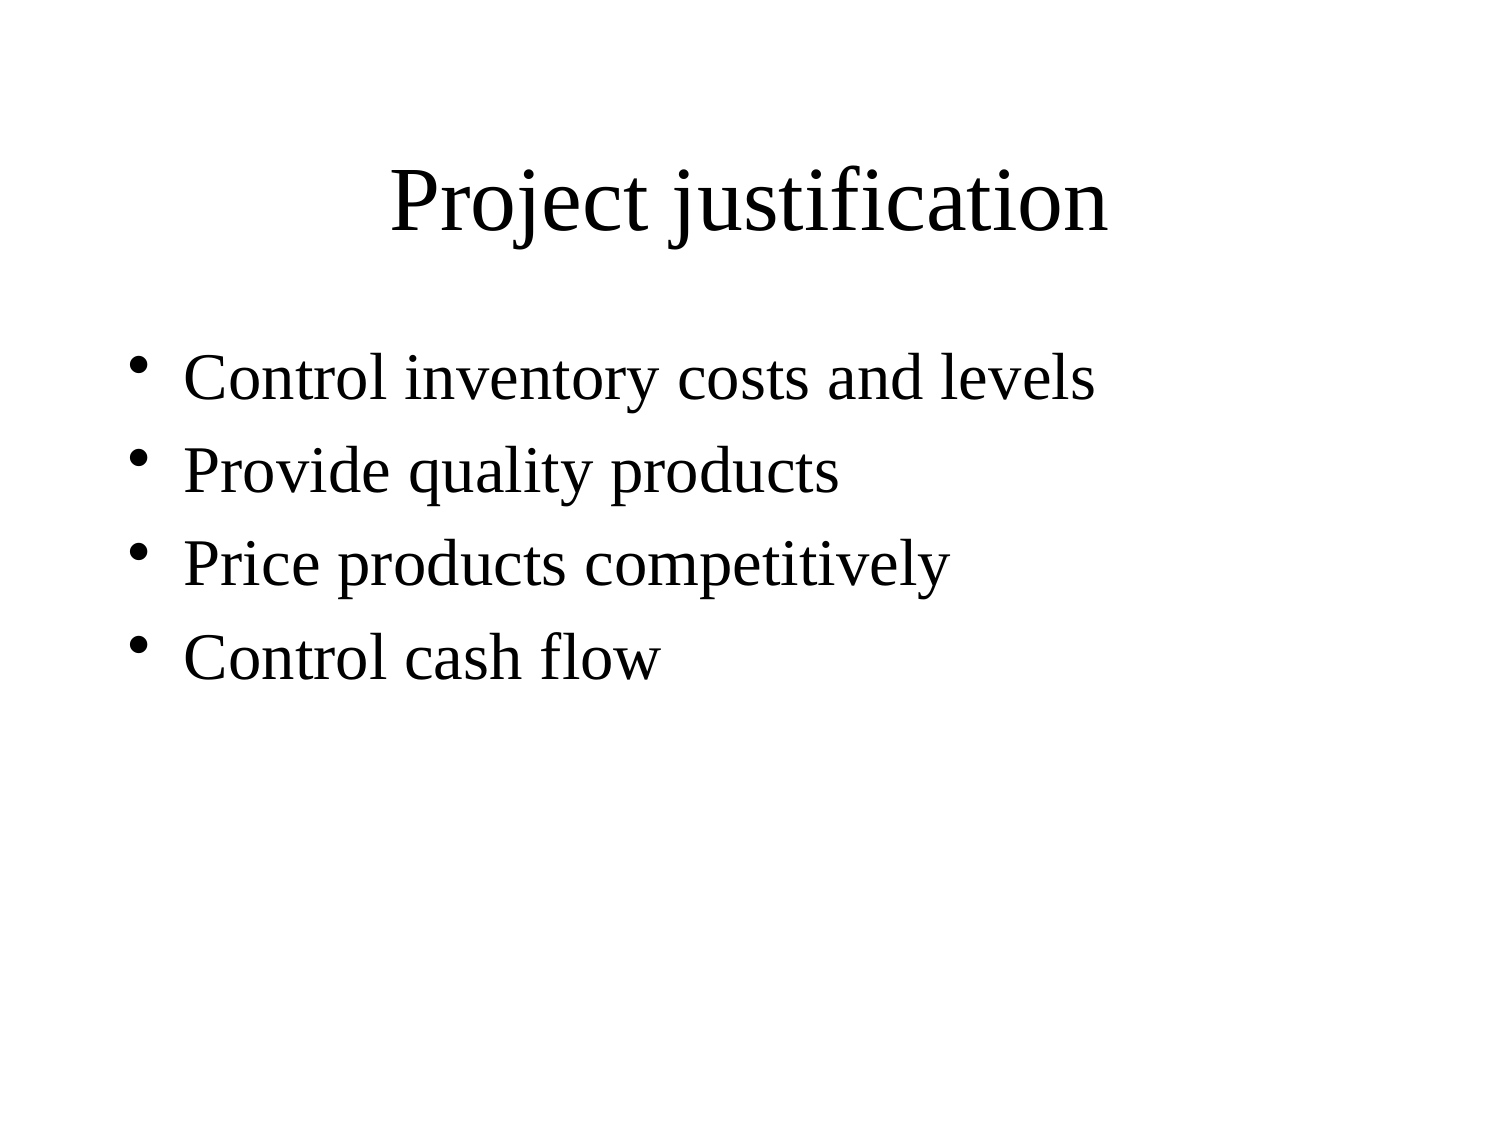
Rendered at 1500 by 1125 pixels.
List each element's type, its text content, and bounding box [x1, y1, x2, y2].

list Control inventory costs and levels Provide quality products Price products competitively Control cash flow [112, 324, 1388, 1001]
title Project justification [112, 99, 1388, 288]
